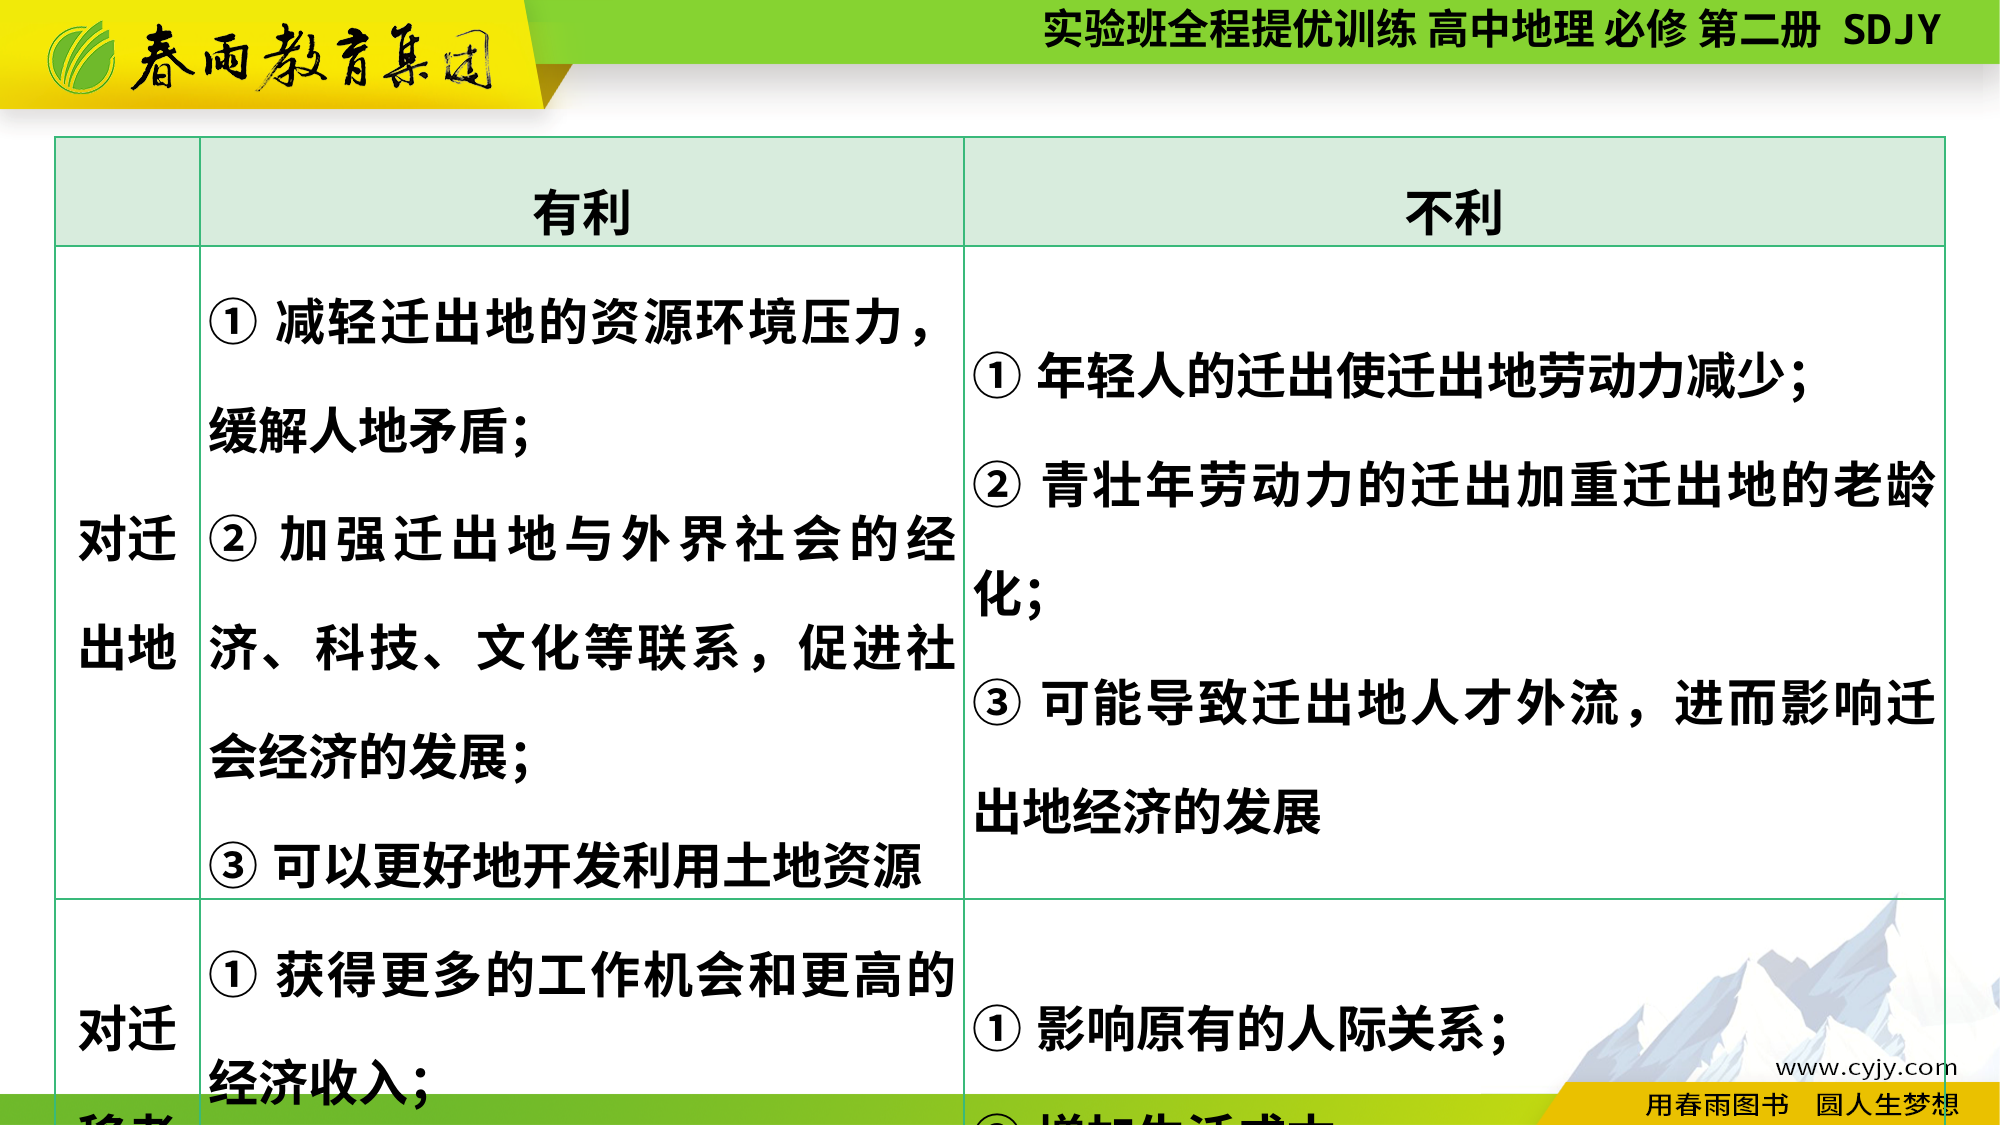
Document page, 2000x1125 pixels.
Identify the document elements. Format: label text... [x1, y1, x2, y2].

table_header 不利 [965, 138, 1944, 245]
table_cell ①影响原有的人际关系； ②增加生活成本 [965, 900, 1944, 1125]
table_cell ①获得更多的工作机会和更高的经济收入； ②享受更优质的社会资源 [201, 900, 963, 1125]
table_cell ①年轻人的迁出使迁出地劳动力减少； ②青壮年劳动力的迁出加重迁出地的老龄化； ③可能导致迁出地人才外流，进而影响迁出地经济的发展 [965, 247, 1944, 898]
table_cell 对迁 移者 [56, 900, 199, 1125]
table_cell ①减轻迁出地的资源环境压力，缓解人地矛盾； ②加强迁出地与外界社会的经济、科技、文化等联系，促进社会经济的发展； ③可以更好地开发利用土地资源 [201, 247, 963, 898]
picture [0, 0, 2000, 1125]
table_cell 对迁 出地 [56, 247, 199, 898]
table_header [56, 138, 199, 245]
table_header 有利 [201, 138, 963, 245]
